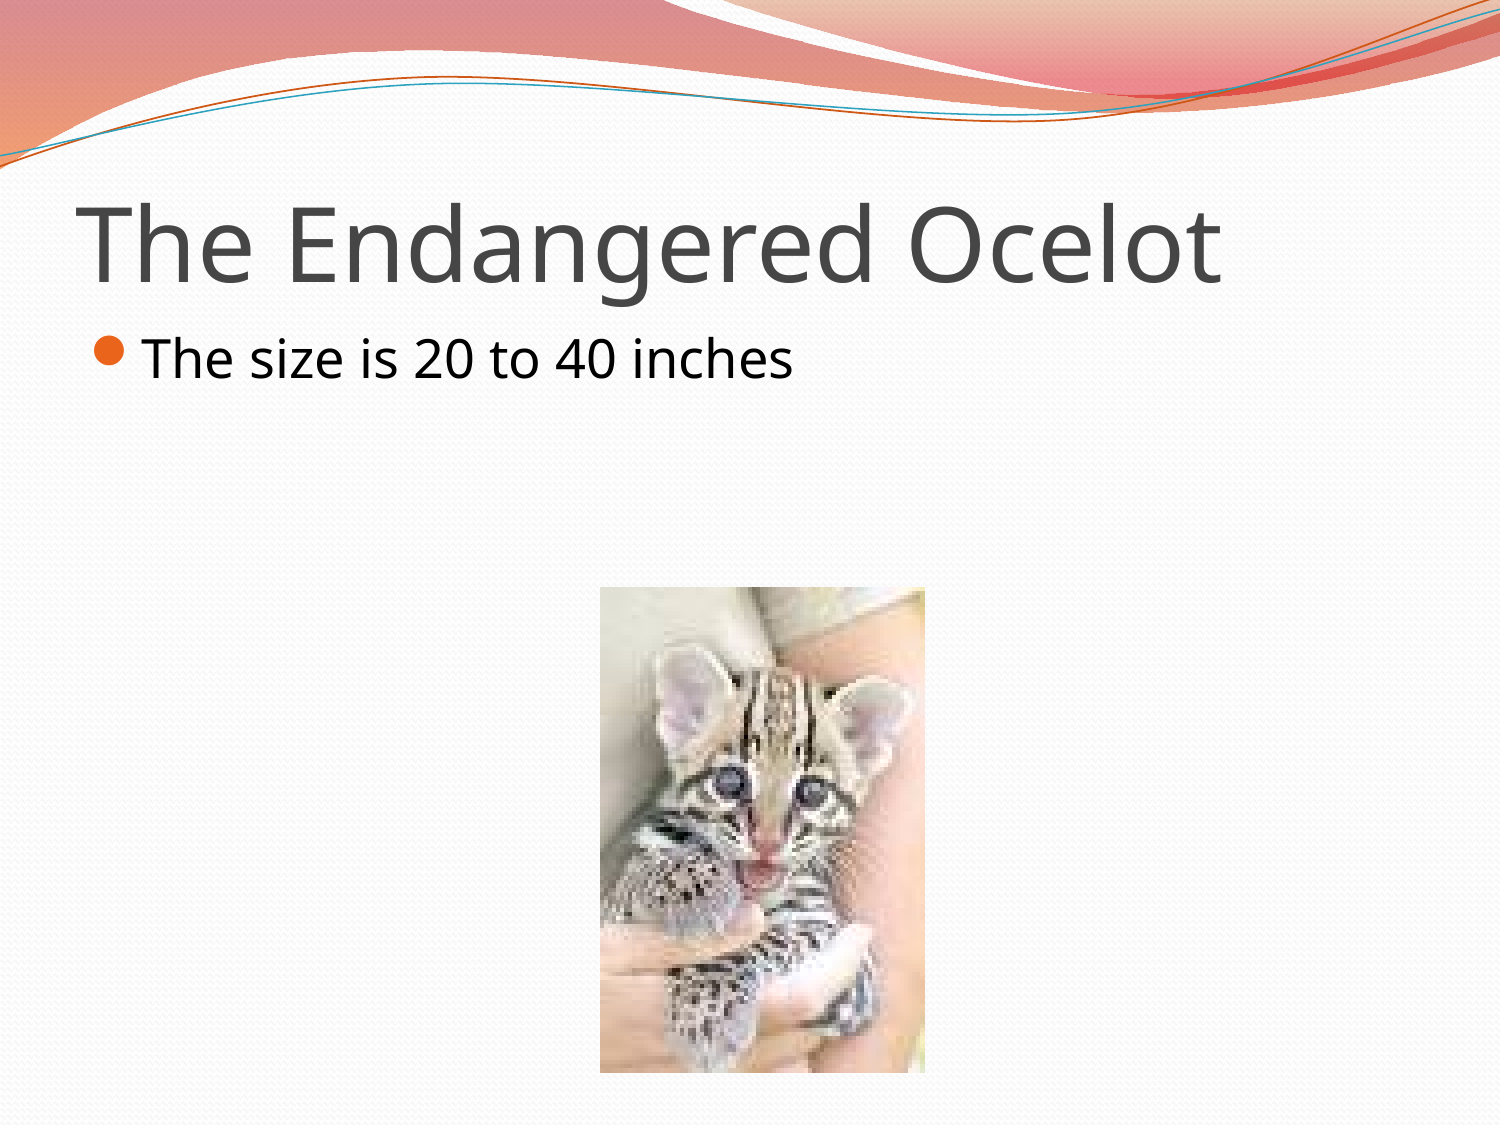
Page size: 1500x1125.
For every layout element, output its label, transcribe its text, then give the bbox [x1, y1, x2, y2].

list The size is 20 to 40 inches [75, 317, 1425, 1038]
title The Endangered Ocelot [75, 115, 1425, 303]
picture [599, 587, 926, 1074]
